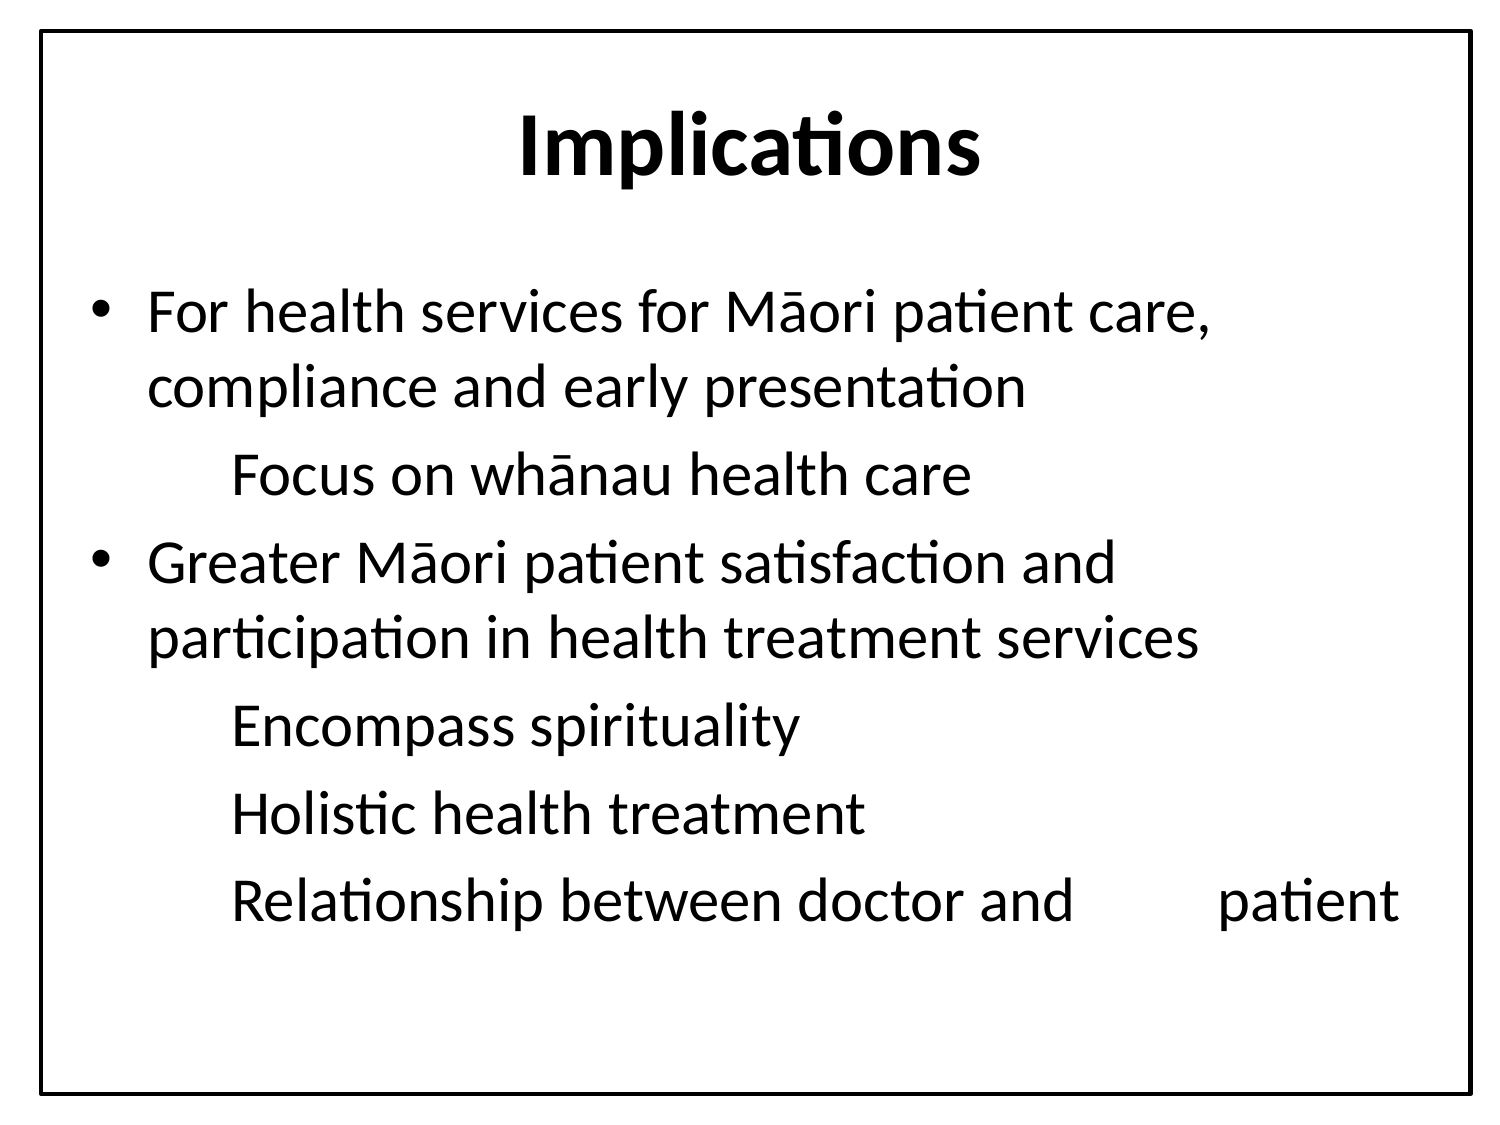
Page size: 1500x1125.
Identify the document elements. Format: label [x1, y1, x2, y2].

text_box [39, 29, 1473, 1096]
